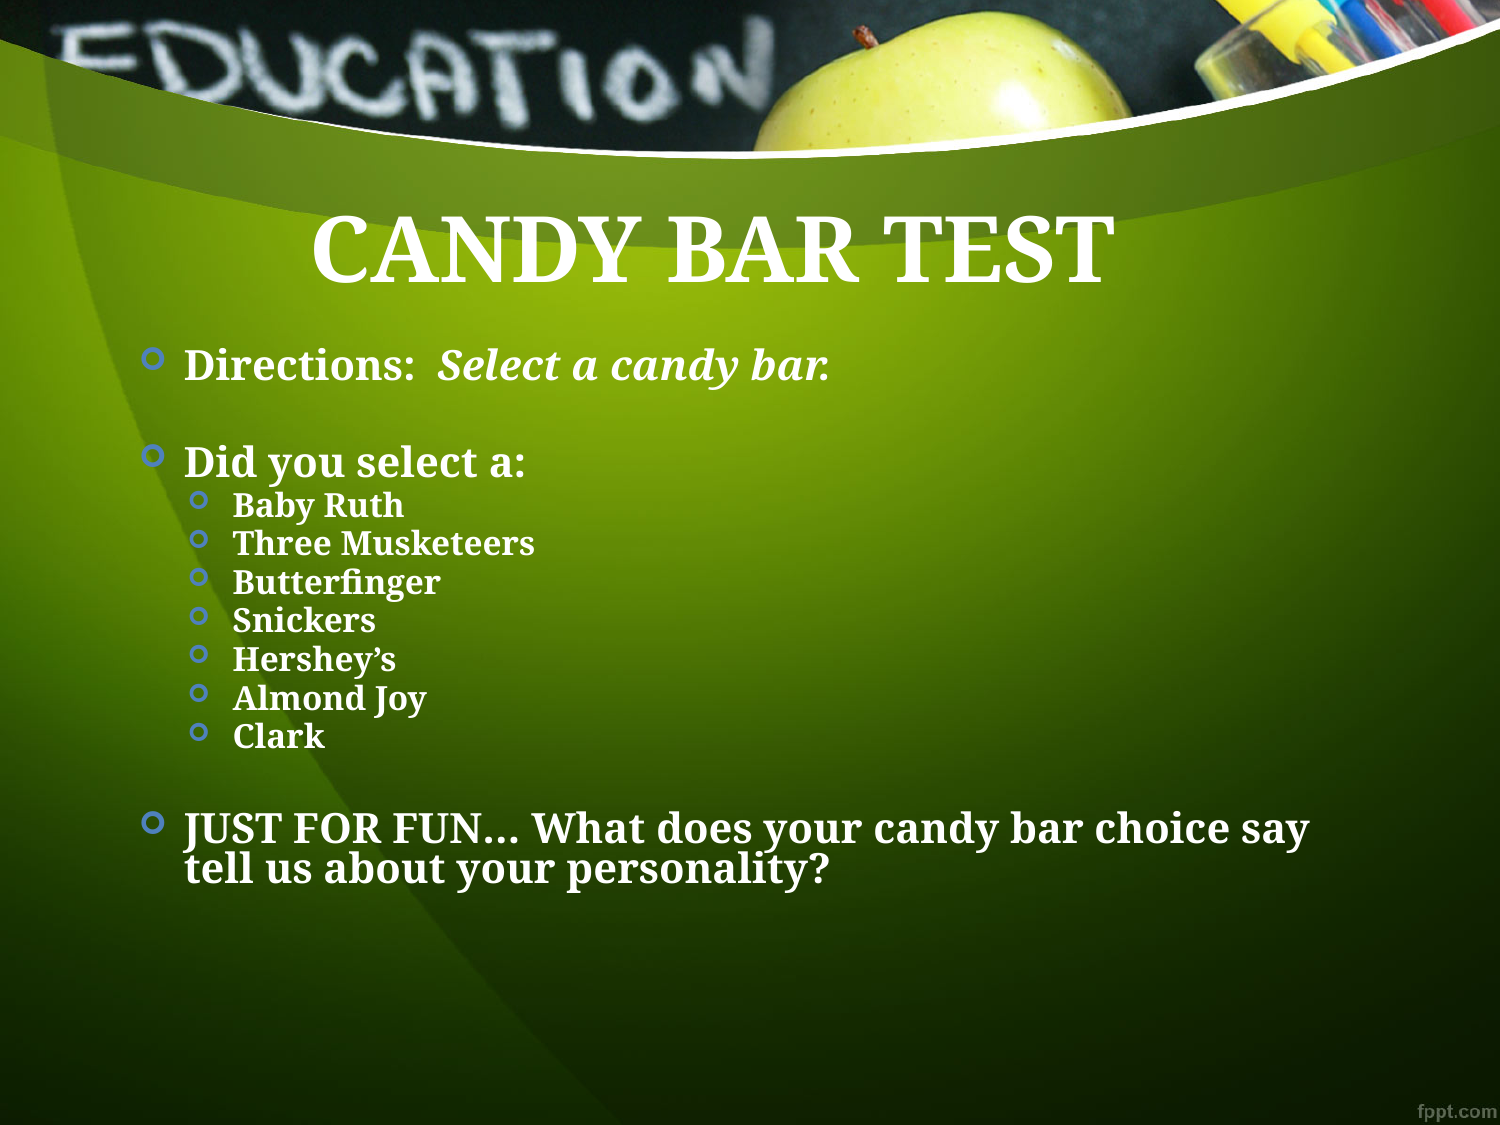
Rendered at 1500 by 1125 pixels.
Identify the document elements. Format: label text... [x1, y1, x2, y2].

title CANDY BAR TEST [37, 162, 1388, 350]
picture [0, 0, 1500, 1125]
text_box Directions: Select a candy bar. Did you select a: Baby Ruth Three Musketeers Butterfinger Snickers Hershey’s Almond Joy Clark JUST FOR FUN… What does your candy bar choice say tell us about your personality? [112, 287, 1388, 1050]
